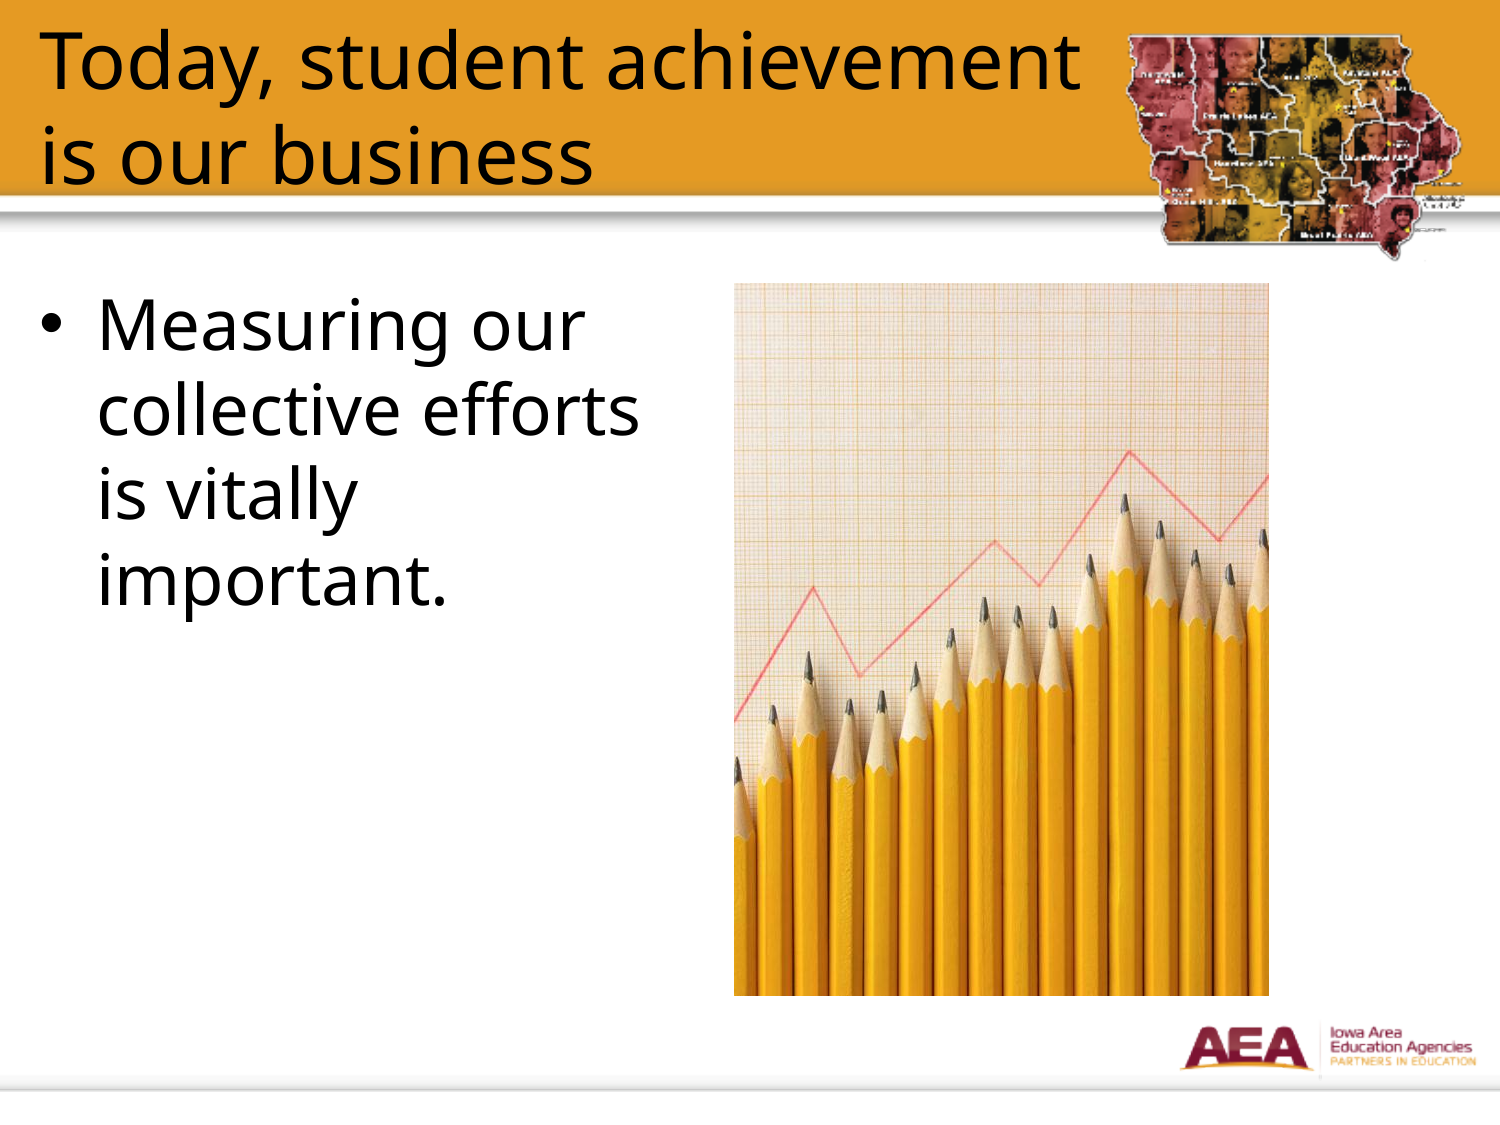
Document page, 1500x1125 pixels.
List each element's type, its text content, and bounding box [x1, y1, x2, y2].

list Measuring our collective efforts is vitally important. [25, 271, 679, 1015]
title Today, student achievement is our business [25, 3, 1376, 191]
picture [0, 0, 1500, 1125]
